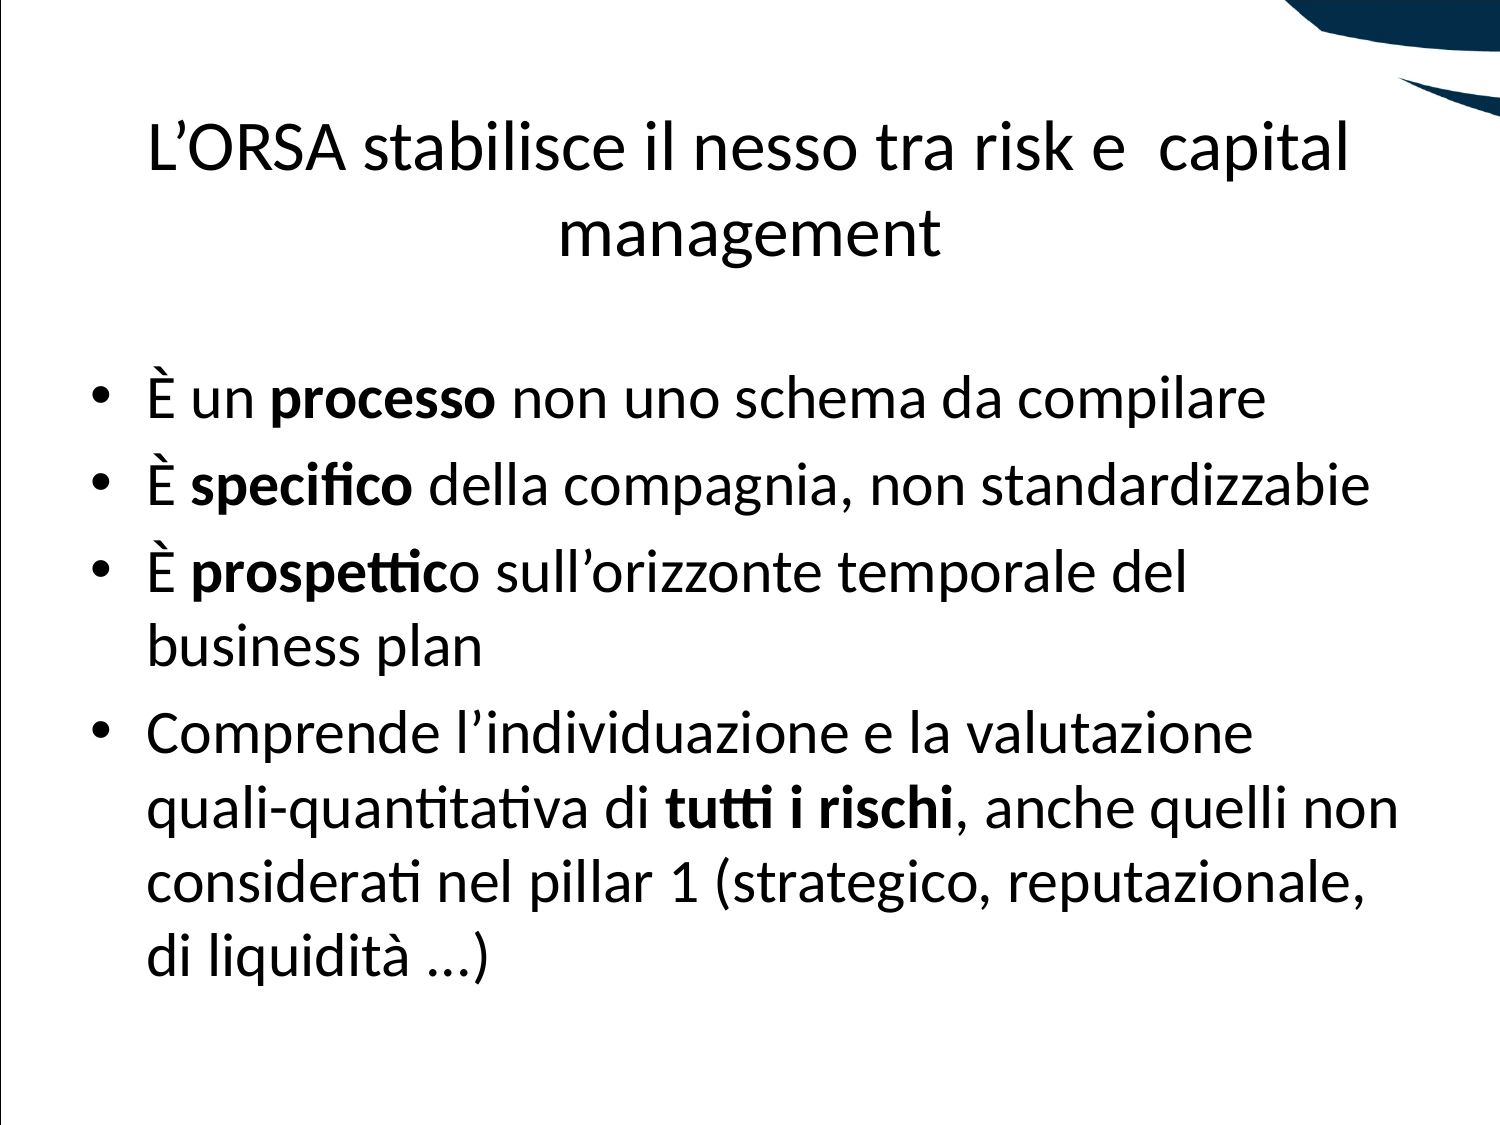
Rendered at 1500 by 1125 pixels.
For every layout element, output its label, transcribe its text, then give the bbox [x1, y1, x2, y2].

list È un processo non uno schema da compilare È specifico della compagnia, non standardizzabie È prospettico sull’orizzonte temporale del business plan Comprende l’individuazione e la valutazione quali-quantitativa di tutti i rischi, anche quelli non considerati nel pillar 1 (strategico, reputazionale, di liquidità ...) [74, 262, 1426, 1006]
title L’ORSA stabilisce il nesso tra risk e capital management [74, 91, 1426, 262]
picture [0, 0, 1500, 1125]
